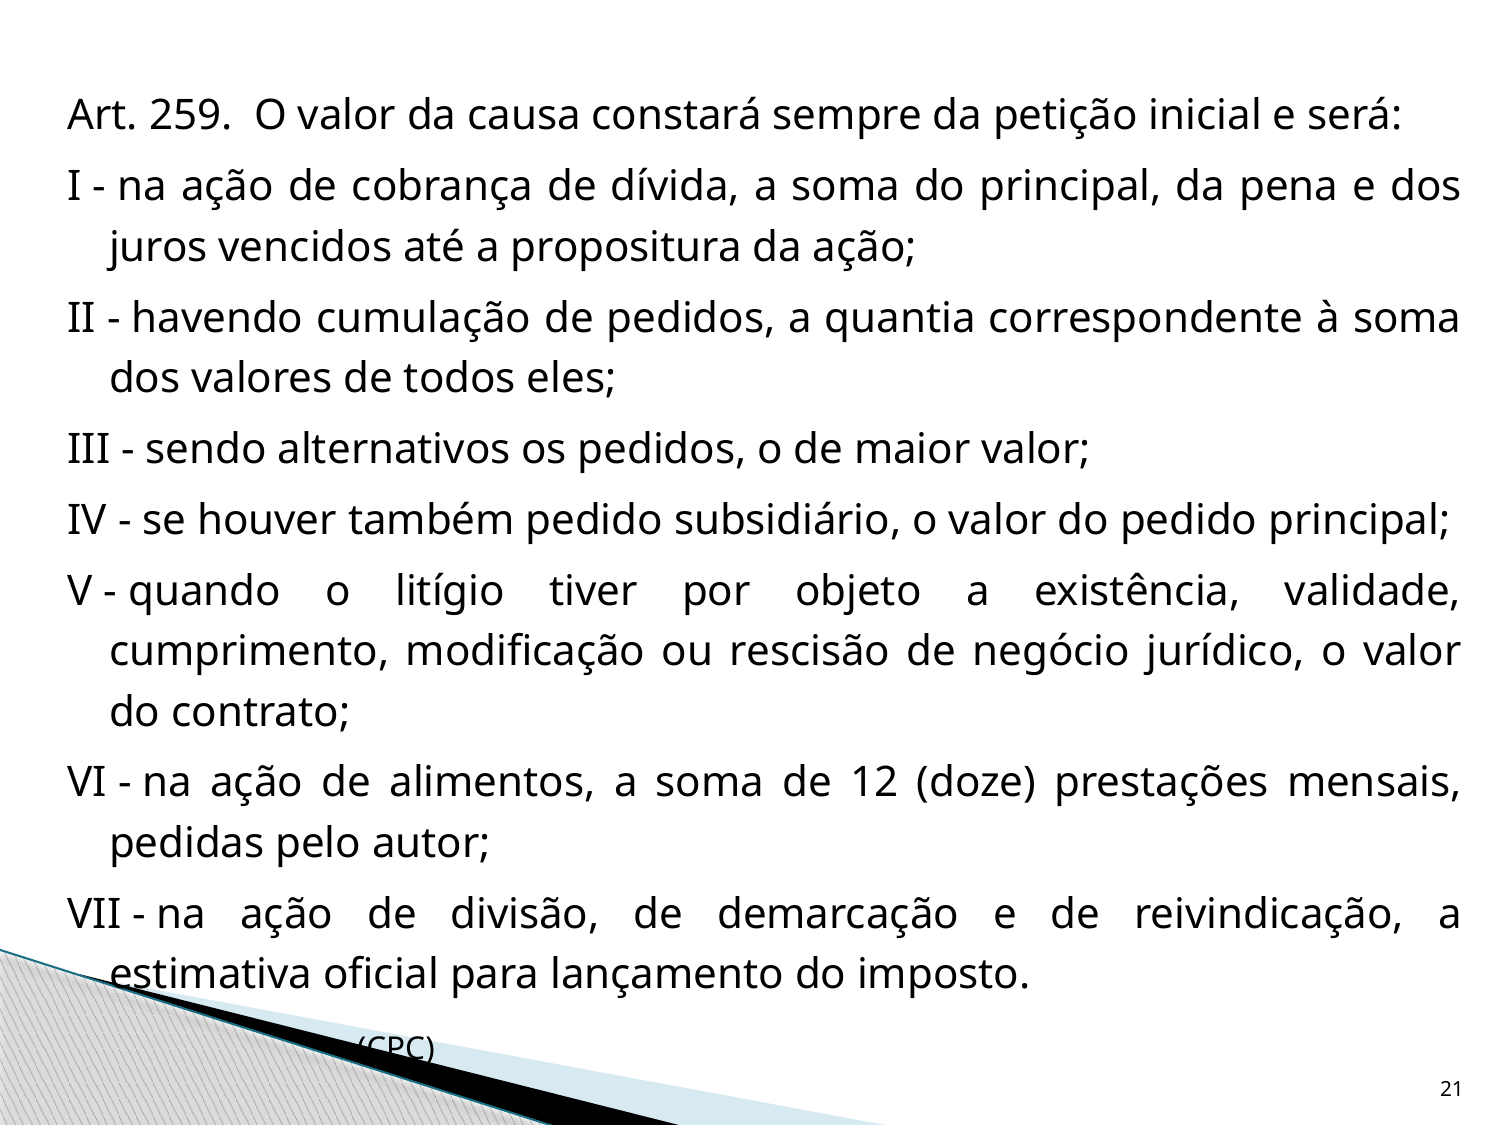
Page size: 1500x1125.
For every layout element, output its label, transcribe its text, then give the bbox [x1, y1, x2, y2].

list Art. 259. O valor da causa constará sempre da petição inicial e será: I - na ação de cobrança de dívida, a soma do principal, da pena e dos juros vencidos até a propositura da ação; II - havendo cumulação de pedidos, a quantia correspondente à soma dos valores de todos eles; III - sendo alternativos os pedidos, o de maior valor; IV - se houver também pedido subsidiário, o valor do pedido principal; V - quando o litígio tiver por objeto a existência, validade, cumprimento, modificação ou rescisão de negócio jurídico, o valor do contrato; VI - na ação de alimentos, a soma de 12 (doze) prestações mensais, pedidas pelo autor; VII - na ação de divisão, de demarcação e de reivindicação, a estimativa oficial para lançamento do imposto. (CPC) [35, 70, 1477, 1125]
slide_number 21 [1418, 1051, 1479, 1112]
